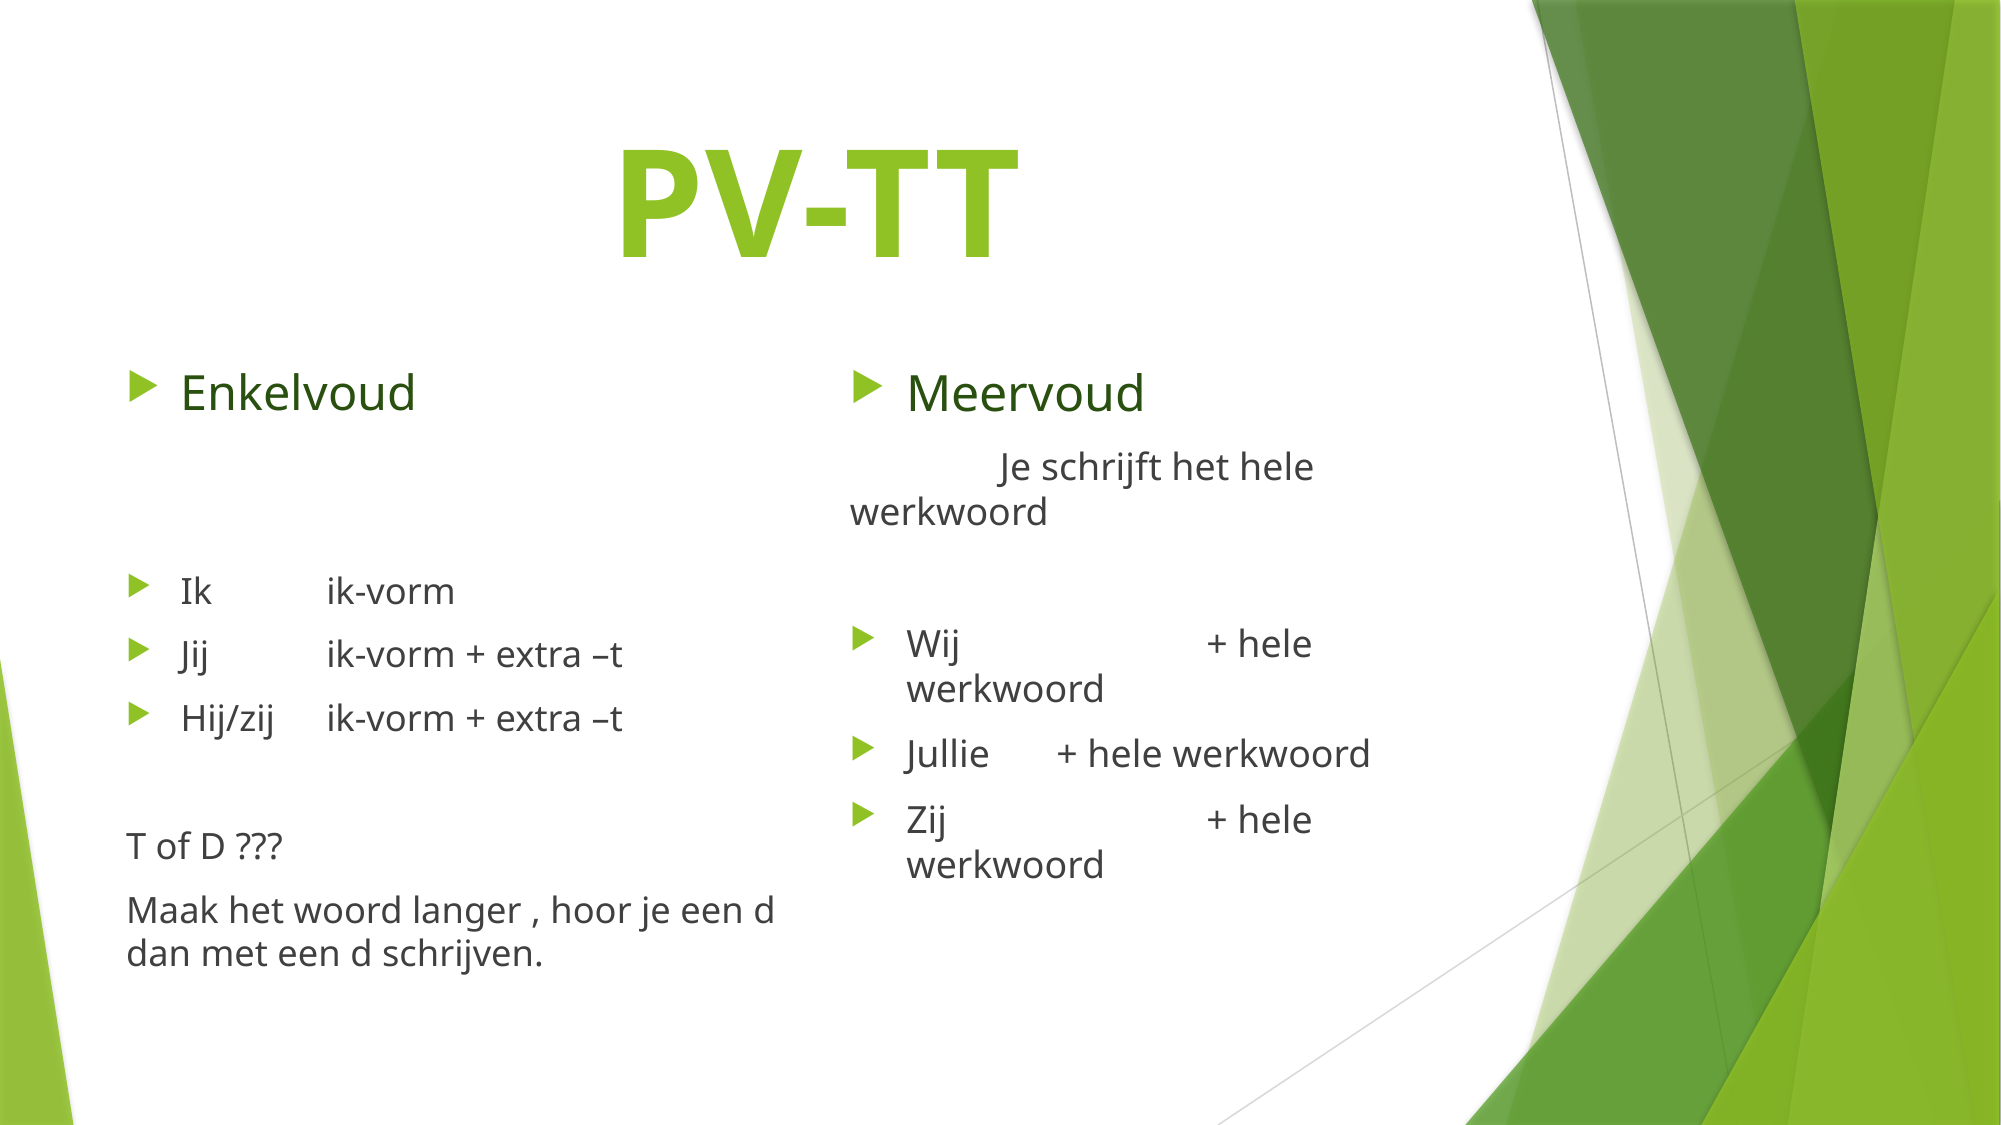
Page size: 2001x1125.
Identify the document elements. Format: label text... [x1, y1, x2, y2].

list Meervoud Je schrijft het hele werkwoord Wij + hele werkwoord Jullie + hele werkwoord Zij + hele werkwoord [834, 354, 1522, 992]
list Enkelvoud Ik ik-vorm Jij ik-vorm + extra –t Hij/zij ik-vorm + extra –t T of D ??? Maak het woord langer , hoor je een d dan met een d schrijven. [111, 354, 798, 992]
title PV-TT [111, 99, 1522, 317]
